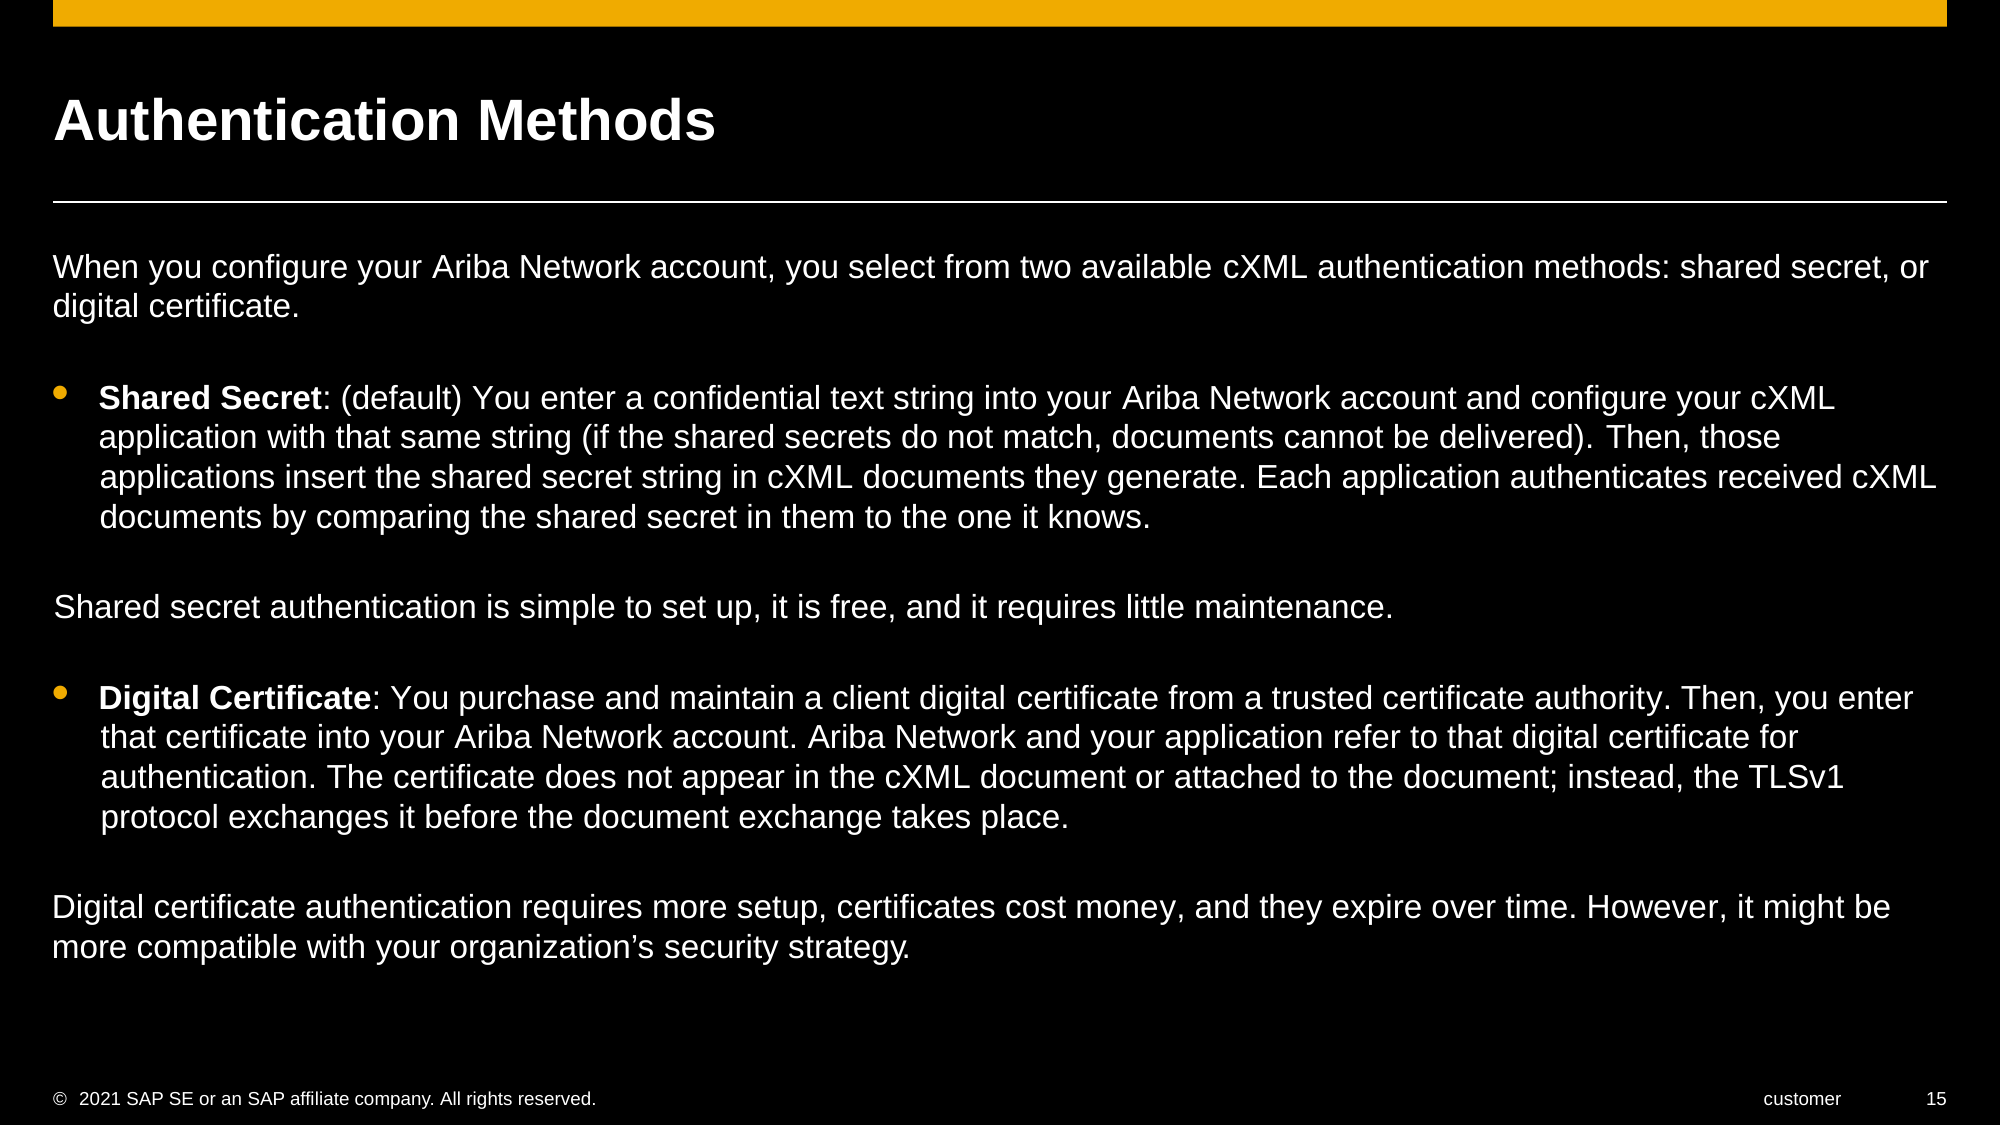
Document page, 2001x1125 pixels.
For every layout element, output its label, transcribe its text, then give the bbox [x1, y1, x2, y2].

text_box © 2021 SAP SE or an SAP affiliate company. All rights reserved. customer 15 [53, 1087, 1947, 1110]
text_box that certificate into your Ariba Network account. Ariba Network and your application refer to that digital certificate for authentication. The certificate does not appear in the cXML document or attached to the document; instead, the TLSv1 protocol exchanges it before the document exchange takes place. [100, 714, 1847, 835]
text_box Digital certificate authentication requires more setup, certificates cost money, and they expire over time. However, it mightbe more compatible with your organization’s security strategy. [51, 884, 1892, 965]
text_box [52, 0, 1948, 27]
text_box Shared secret authentication is simple to set up, it is free, and it requires little maintenance. [53, 584, 1397, 625]
text_box [0, 0, 2000, 1125]
text_box applications insert the shared secret string in cXML documents they generate. Each application authenticates received cXML documents by comparing the shared secret in them to the one it knows. [99, 454, 1939, 535]
text_box •Digital Certificate: You purchase and maintain a client digital certificate from a trusted certificate authority. Then, you enter [51, 659, 1914, 720]
text_box •Shared Secret: (default) You enter a confidential text string into your Ariba Network account and configure your cXML application with that same string (if the shared secrets do not match, documents cannot be delivered). Then, those [51, 359, 1837, 456]
text_box Authentication Methods [53, 82, 718, 153]
text_box When you configure your Ariba Network account, you select from two available cXML authentication methods: shared secret, or digital certificate. [52, 244, 1931, 325]
